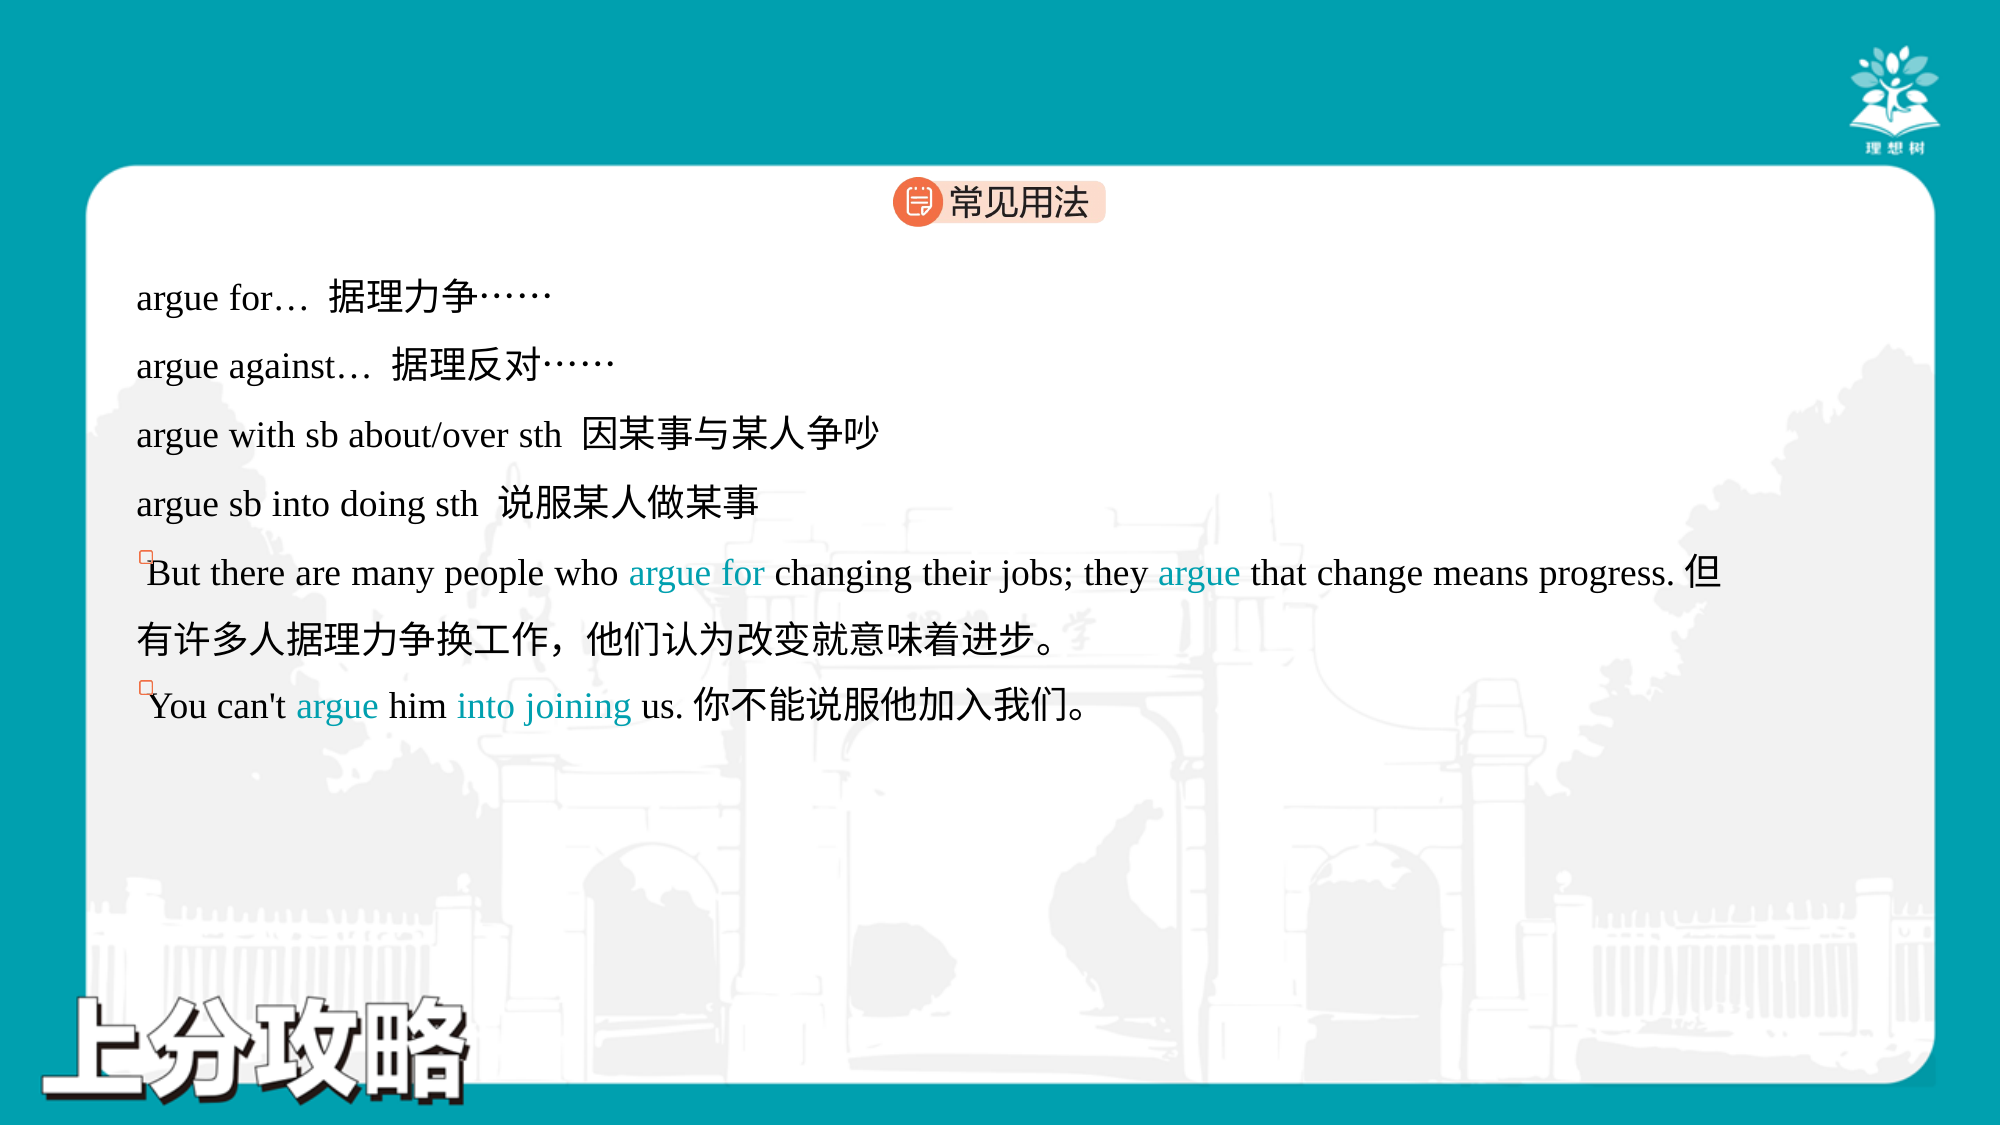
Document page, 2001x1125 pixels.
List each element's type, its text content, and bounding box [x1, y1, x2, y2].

text_box argue for… 据理力争…… argue against… 据理反对…… argue with sb about/over sth 因某事与某人争吵 argue sb into doing sth 说服某人做某事 But there are many people who argue for changing their jobs; they argue that change means progress.但 有许多人据理力争换工作，他们认为改变就意味着进步。 You can't argue him into joining us.你不能说服他加入我们。#33 [136, 249, 1865, 719]
picture [0, 0, 2000, 1125]
